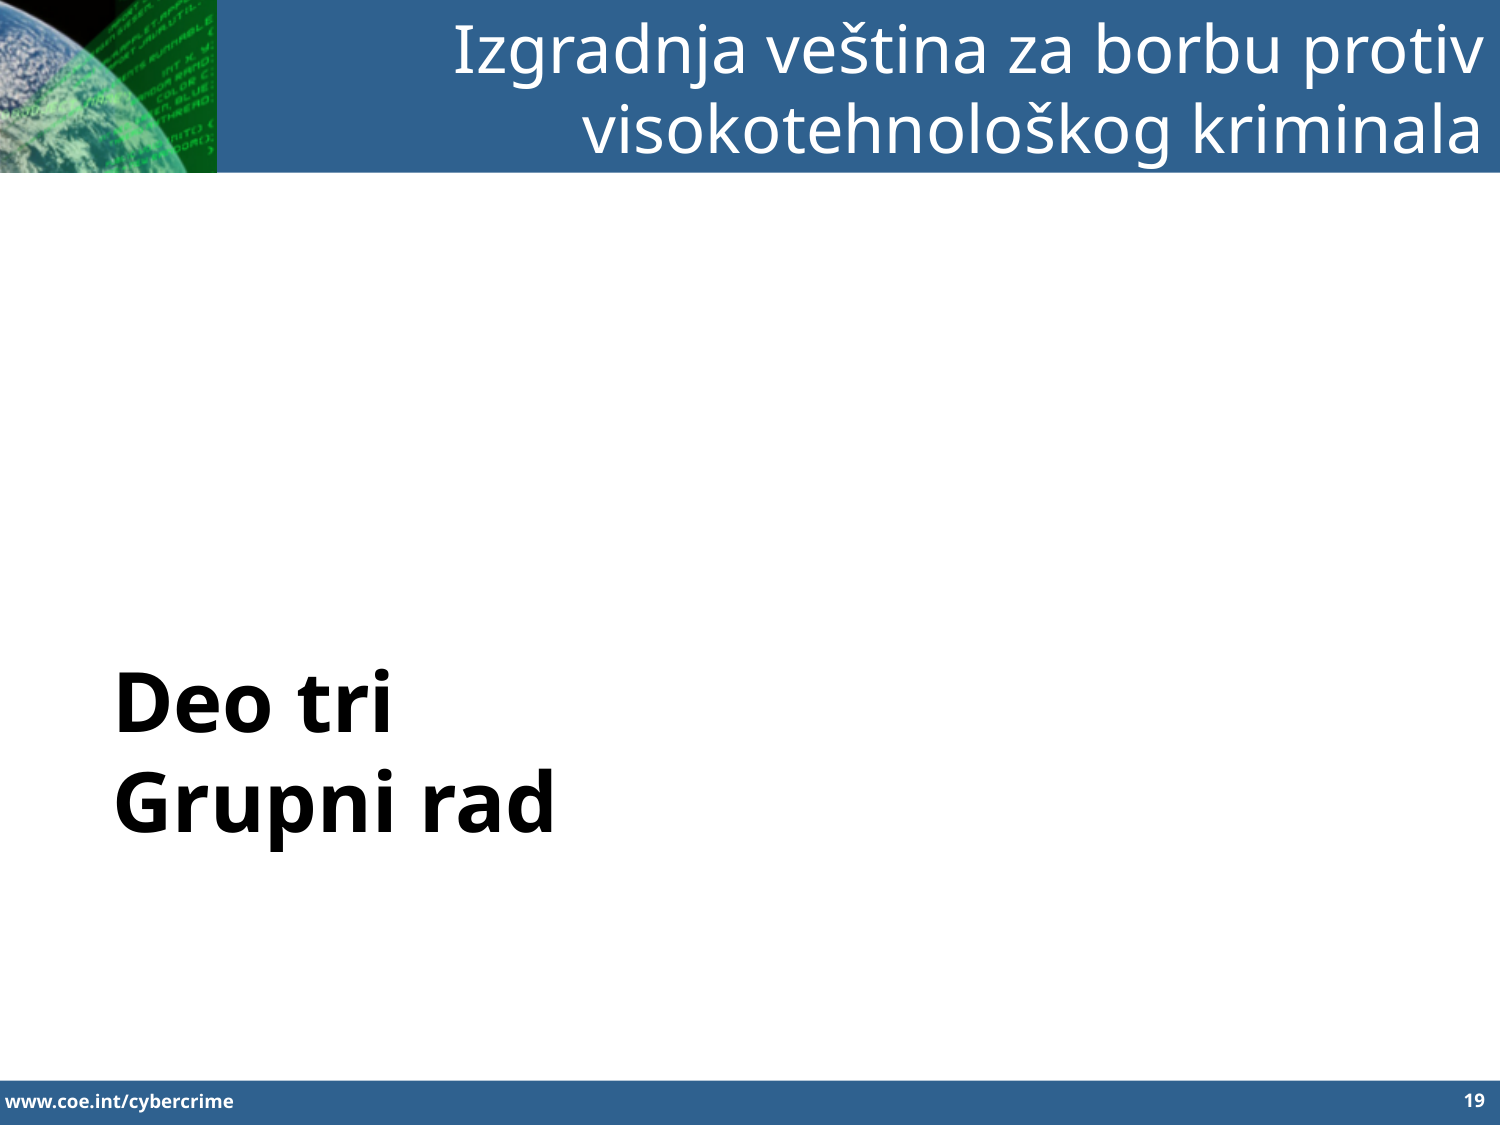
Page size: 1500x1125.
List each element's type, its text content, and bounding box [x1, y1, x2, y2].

picture [0, 1, 217, 173]
slide_number 19 [1149, 1081, 1500, 1125]
text_box Izgradnja veština za borbu protiv visokotehnološkog kriminala [231, 10, 1500, 163]
text_box Deo tri Grupni rad [97, 641, 848, 857]
